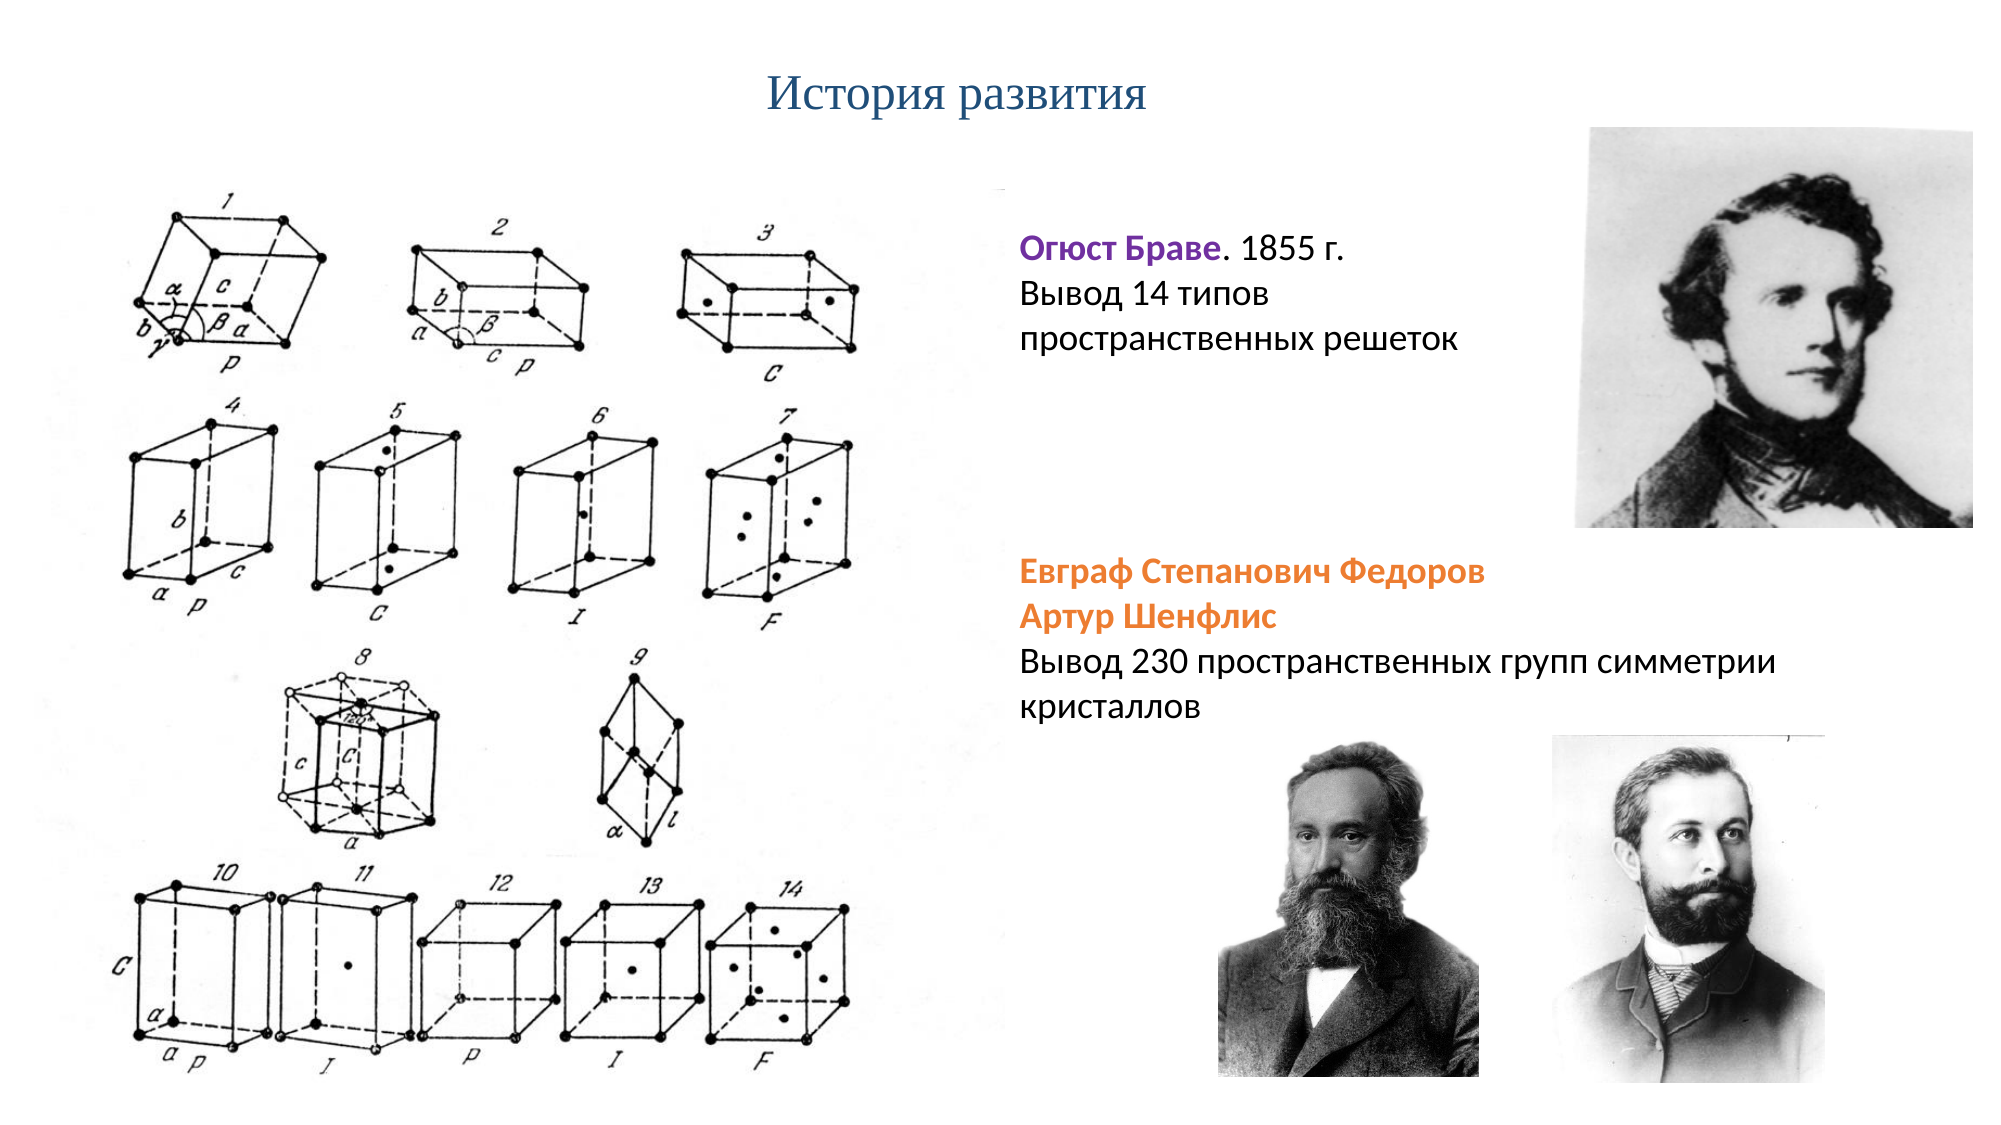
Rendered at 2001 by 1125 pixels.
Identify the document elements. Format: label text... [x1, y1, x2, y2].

picture [1551, 735, 1825, 1083]
text_box История развития [751, 52, 1162, 127]
picture [34, 189, 1005, 1083]
picture [1572, 127, 1973, 528]
text_box Евграф Степанович Федоров Артур Шенфлис Вывод 230 пространственных групп симметрии кристаллов [1005, 538, 1834, 733]
picture [1218, 735, 1480, 1077]
text_box Огюст Браве. 1855 г. Вывод 14 типов пространственных решеток [1005, 215, 1546, 366]
